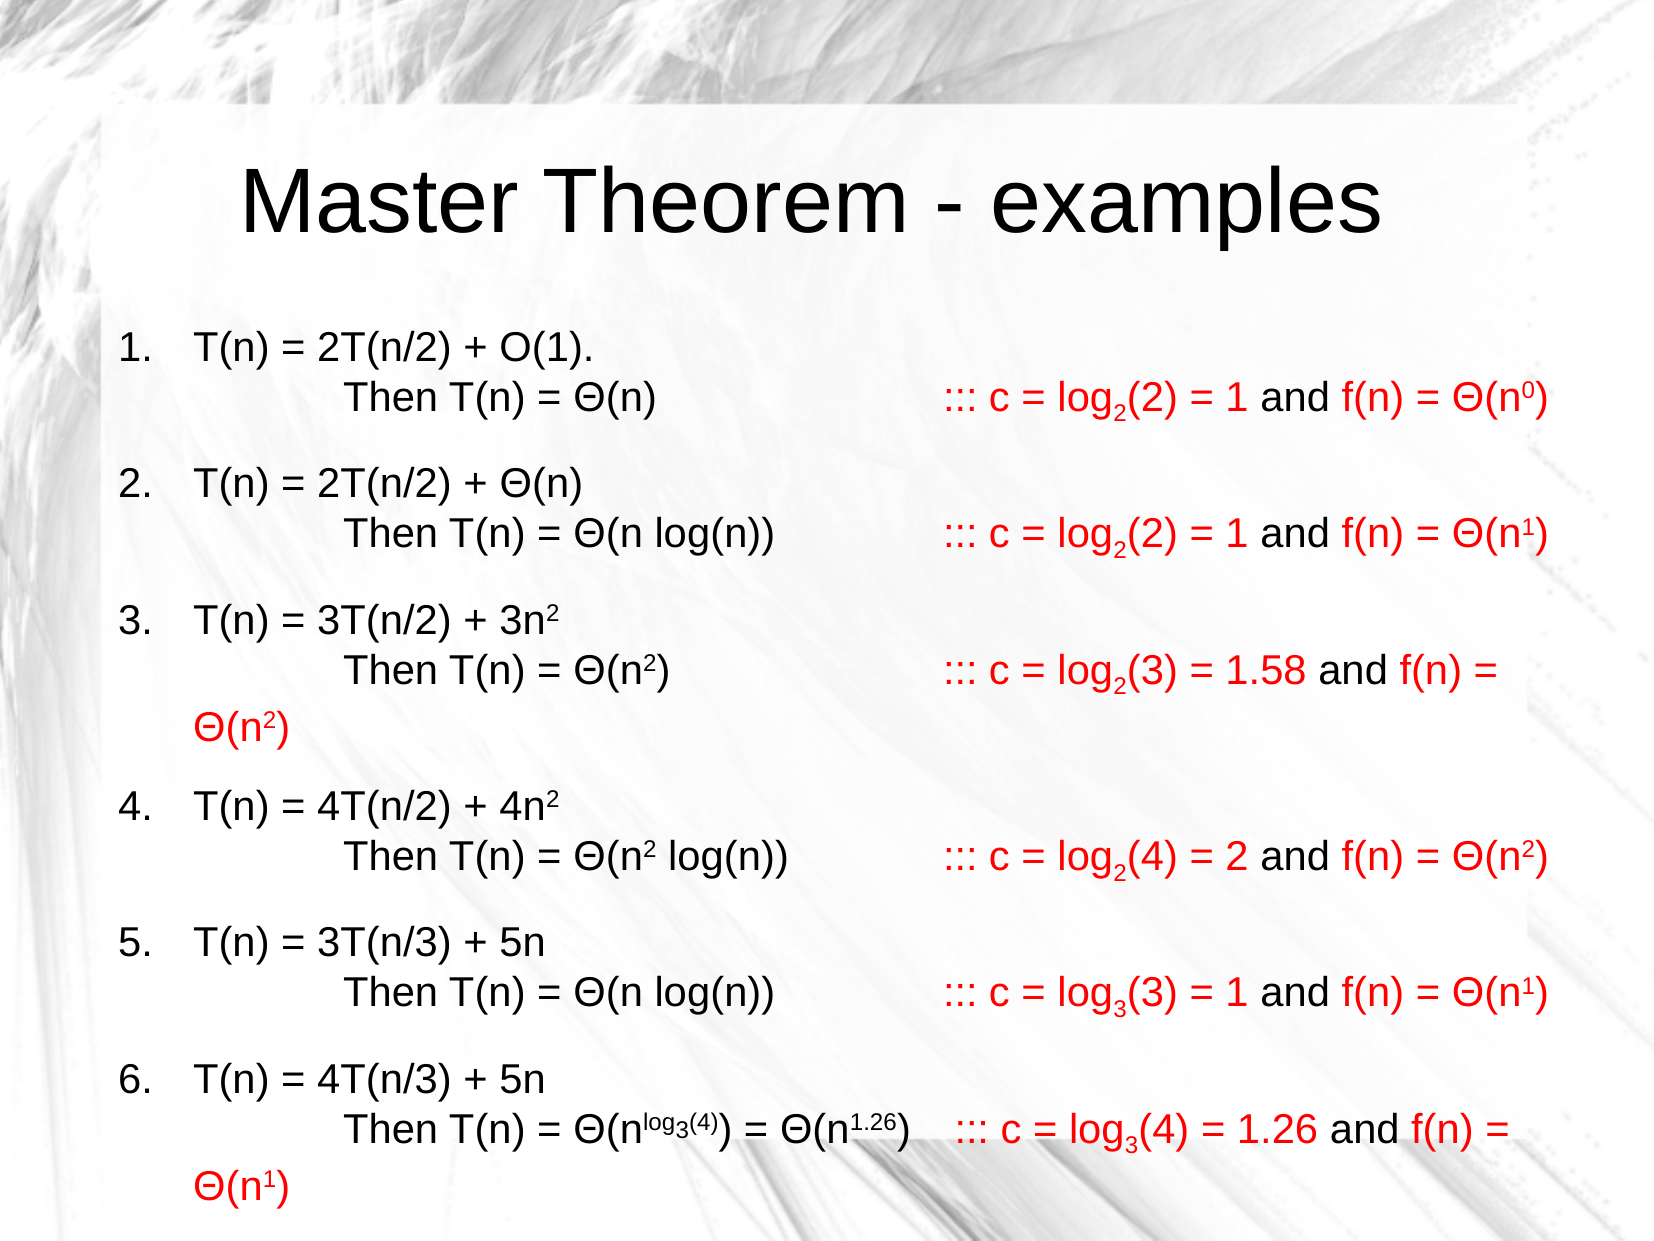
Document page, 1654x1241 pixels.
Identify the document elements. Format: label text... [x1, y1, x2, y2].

title Master Theorem - examples [118, 112, 1506, 281]
list T(n) = 2T(n/2) + O(1). Then T(n) = Θ(n) ::: c = log2(2) = 1 and f(n) = Θ(n0) T(n) = 2T(n/2) + Θ(n) Then T(n) = Θ(n log(n)) ::: c = log2(2) = 1 and f(n) = Θ(n1) T(n) = 3T(n/2) + 3n2 Then T(n) = Θ(n2) ::: c = log2(3) = 1.58 and f(n) = Θ(n2) T(n) = 4T(n/2) + 4n2 Then T(n) = Θ(n2 log(n)) ::: c = log2(4) = 2 and f(n) = Θ(n2) T(n) = 3T(n/3) + 5n Then T(n) = Θ(n log(n)) ::: c = log3(3) = 1 and f(n) = Θ(n1) T(n) = 4T(n/3) + 5n Then T(n) = Θ(nlog3(4)) = Θ(n1.26) ::: c = log3(4) = 1.26 and f(n) = Θ(n1) [118, 319, 1571, 1102]
picture [0, 0, 1654, 1241]
